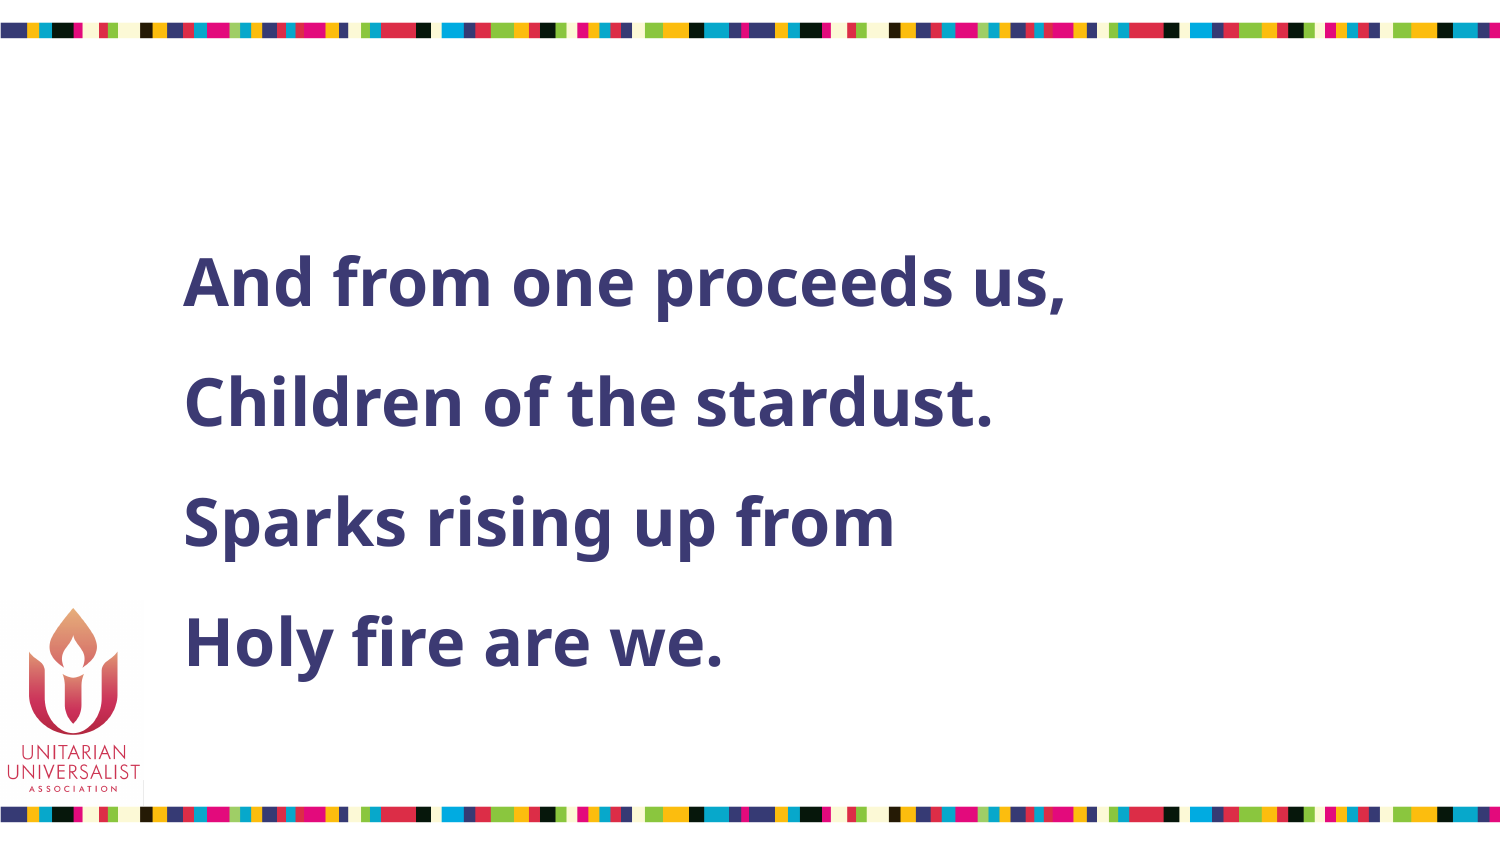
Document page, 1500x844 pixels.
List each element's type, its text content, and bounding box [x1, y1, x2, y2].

picture [0, 22, 1500, 40]
picture [0, 600, 1500, 824]
text_box And from one proceeds us, Children of the stardust. Sparks rising up from Holy fire are we. [168, 184, 1421, 695]
